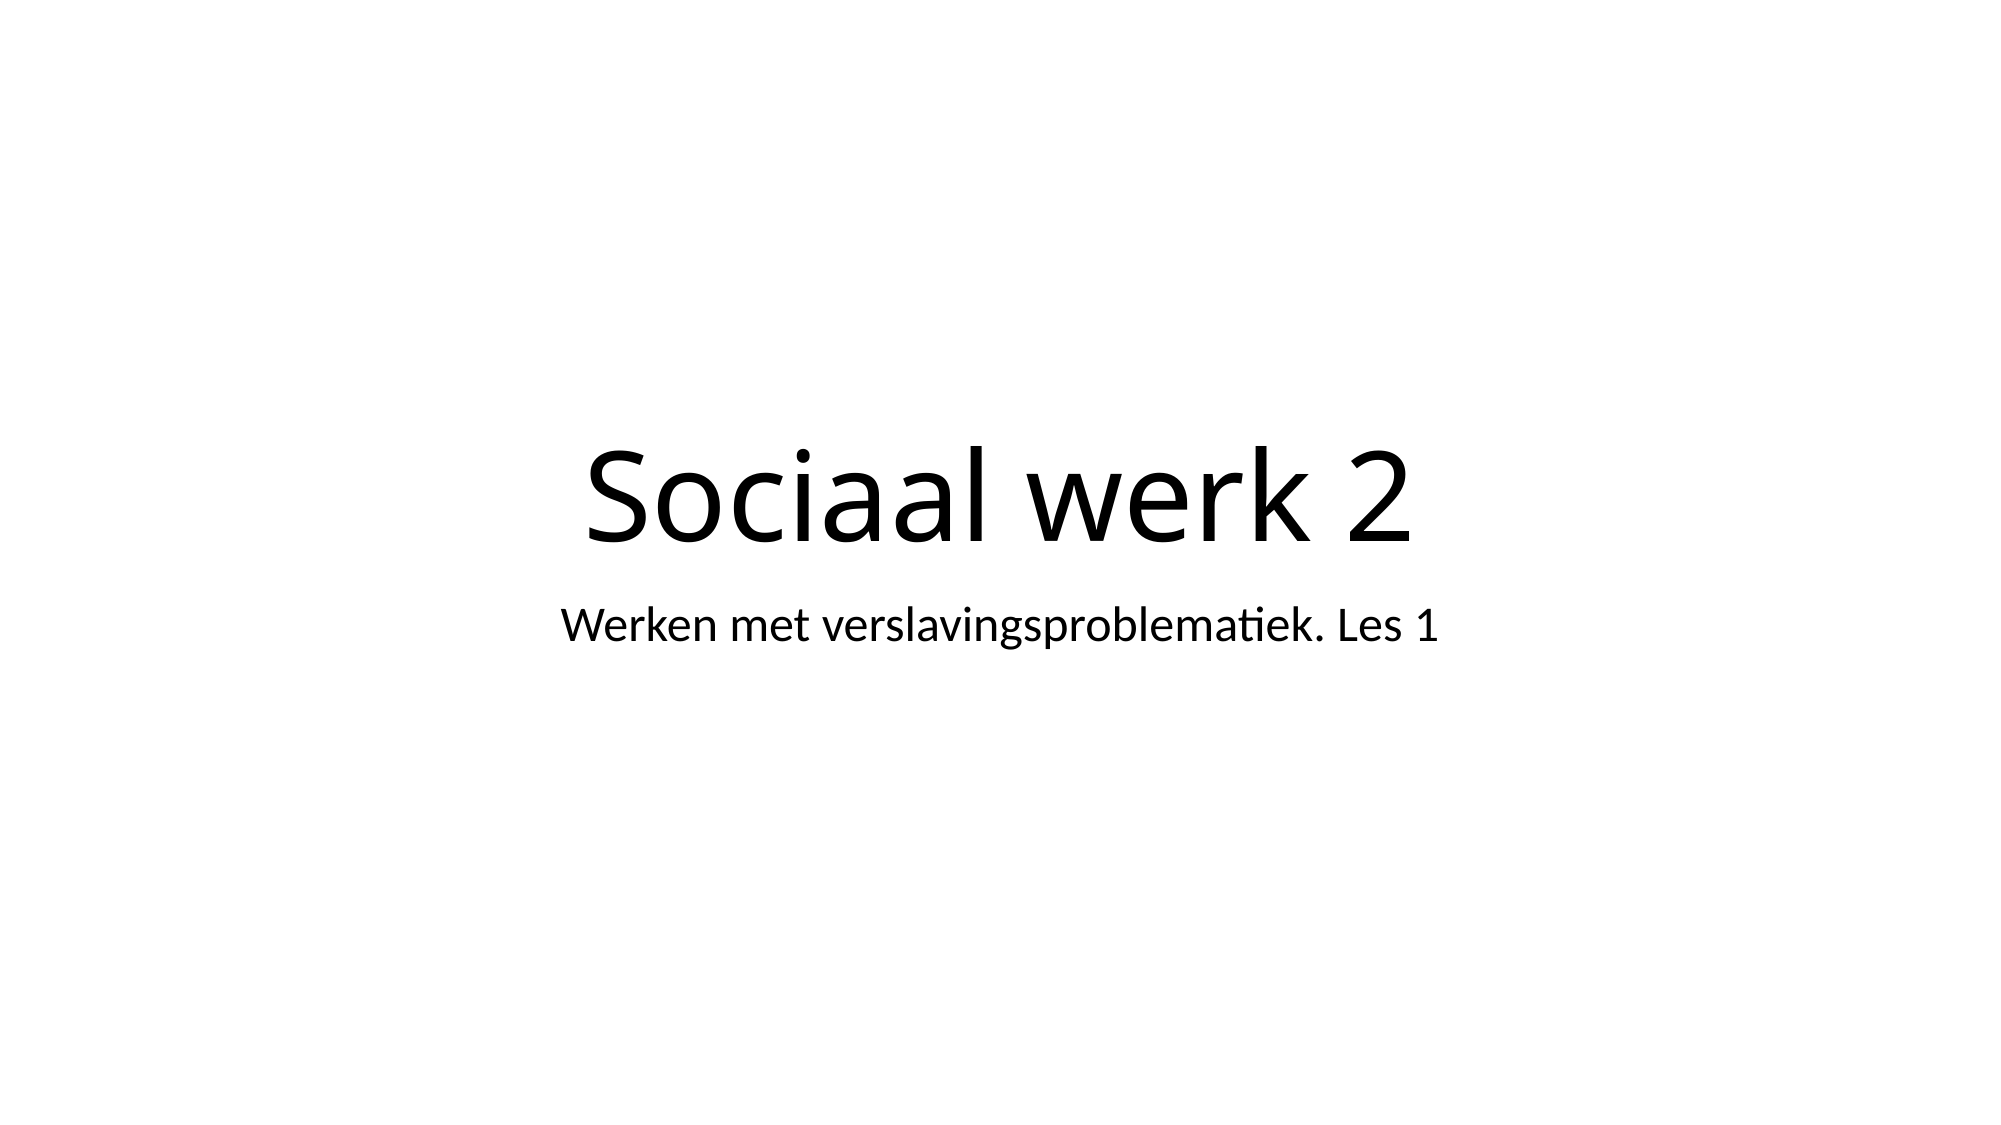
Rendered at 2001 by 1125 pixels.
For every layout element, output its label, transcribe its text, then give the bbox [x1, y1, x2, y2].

title Sociaal werk 2 [249, 184, 1750, 576]
subtitle Werken met verslavingsproblematiek. Les 1 [249, 590, 1750, 863]
